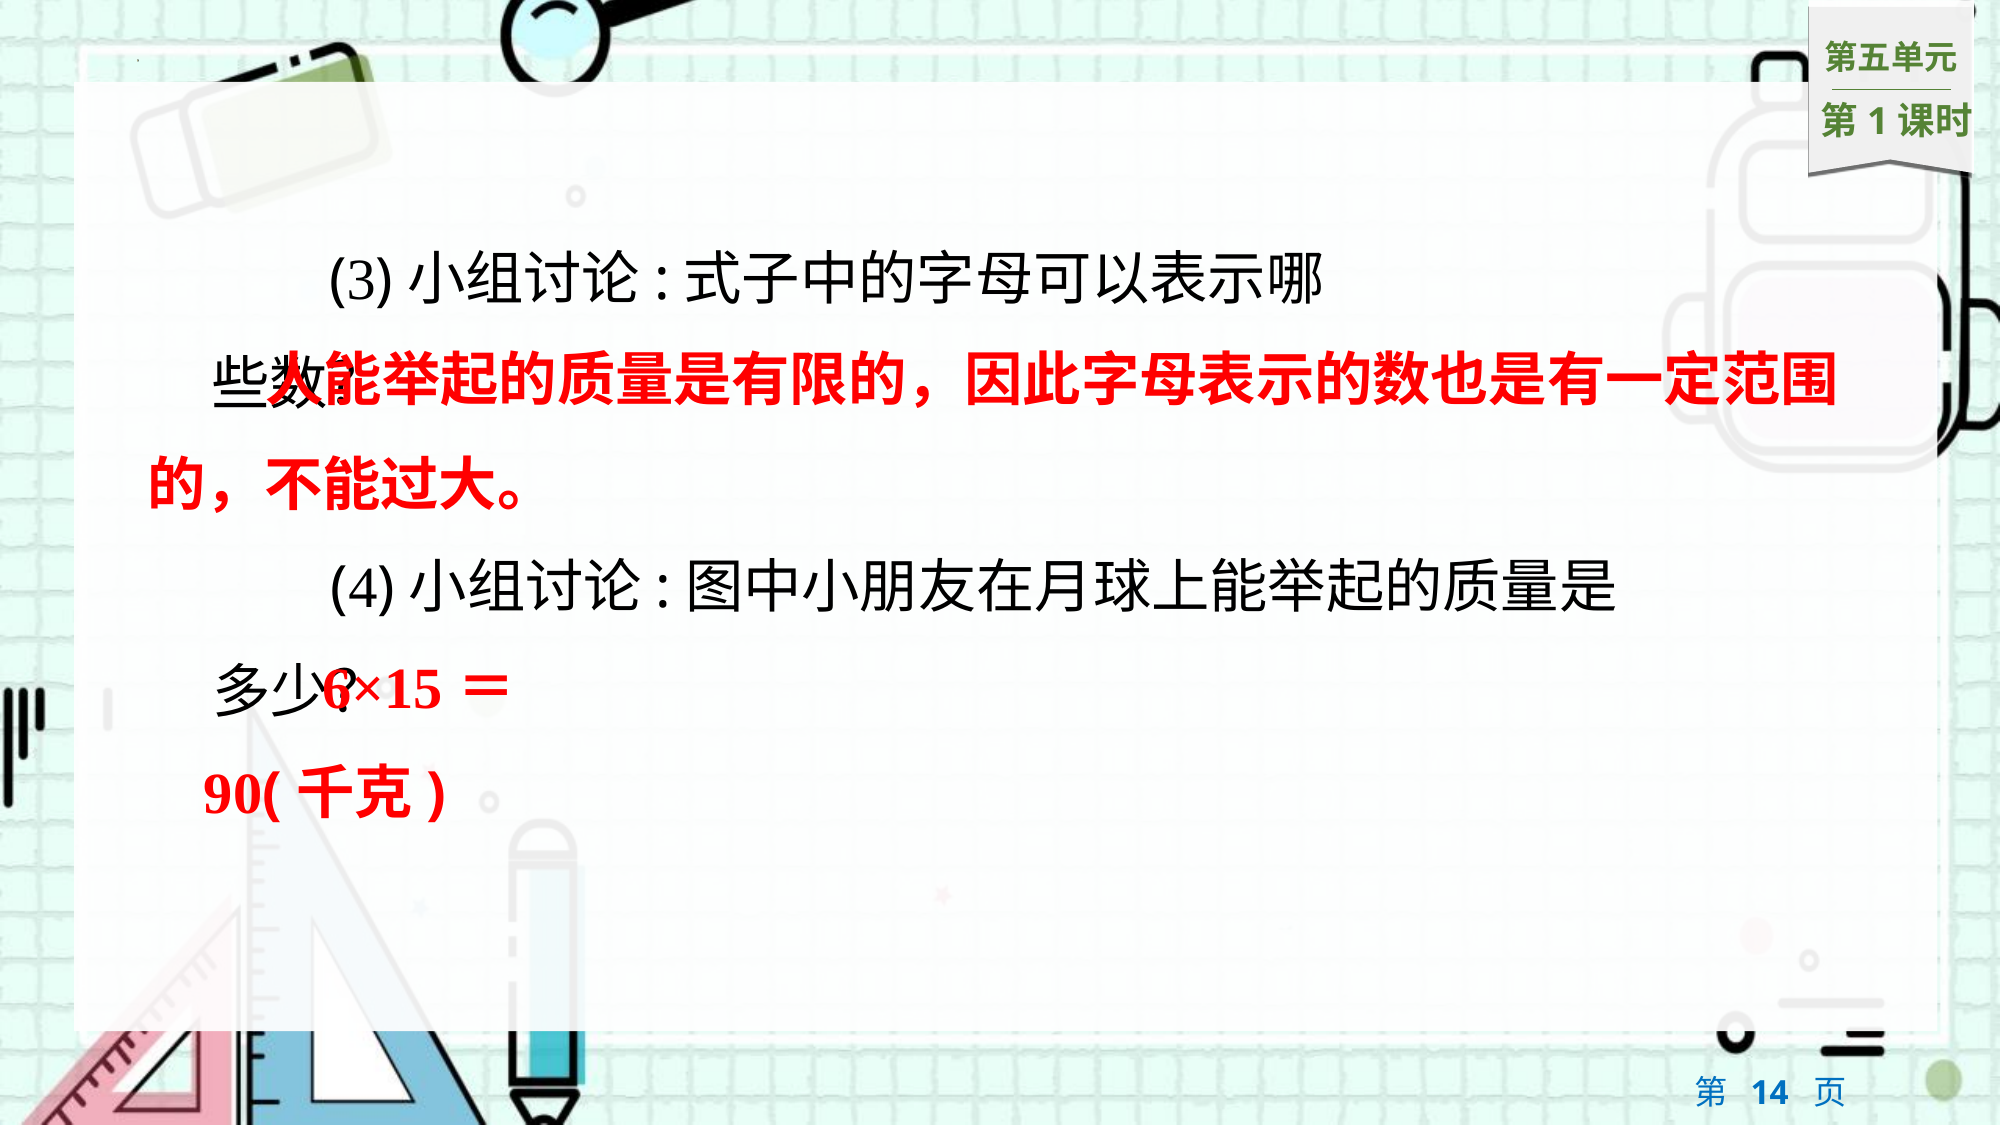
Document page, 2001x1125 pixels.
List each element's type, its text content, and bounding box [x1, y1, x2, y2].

text_box 人能举起的质量是有限的，因此字母表示的数也是有一定范围的，不能过大。 [147, 307, 1853, 518]
picture [0, 0, 2000, 1125]
text_box 6×15＝90(千克) [203, 615, 654, 721]
text_box (3)小组讨论:式子中的字母可以表示哪些数？ [211, 206, 1382, 307]
picture [1938, 168, 1971, 176]
text_box (4)小组讨论:图中小朋友在月球上能举起的质量是多少？ [212, 514, 1675, 620]
